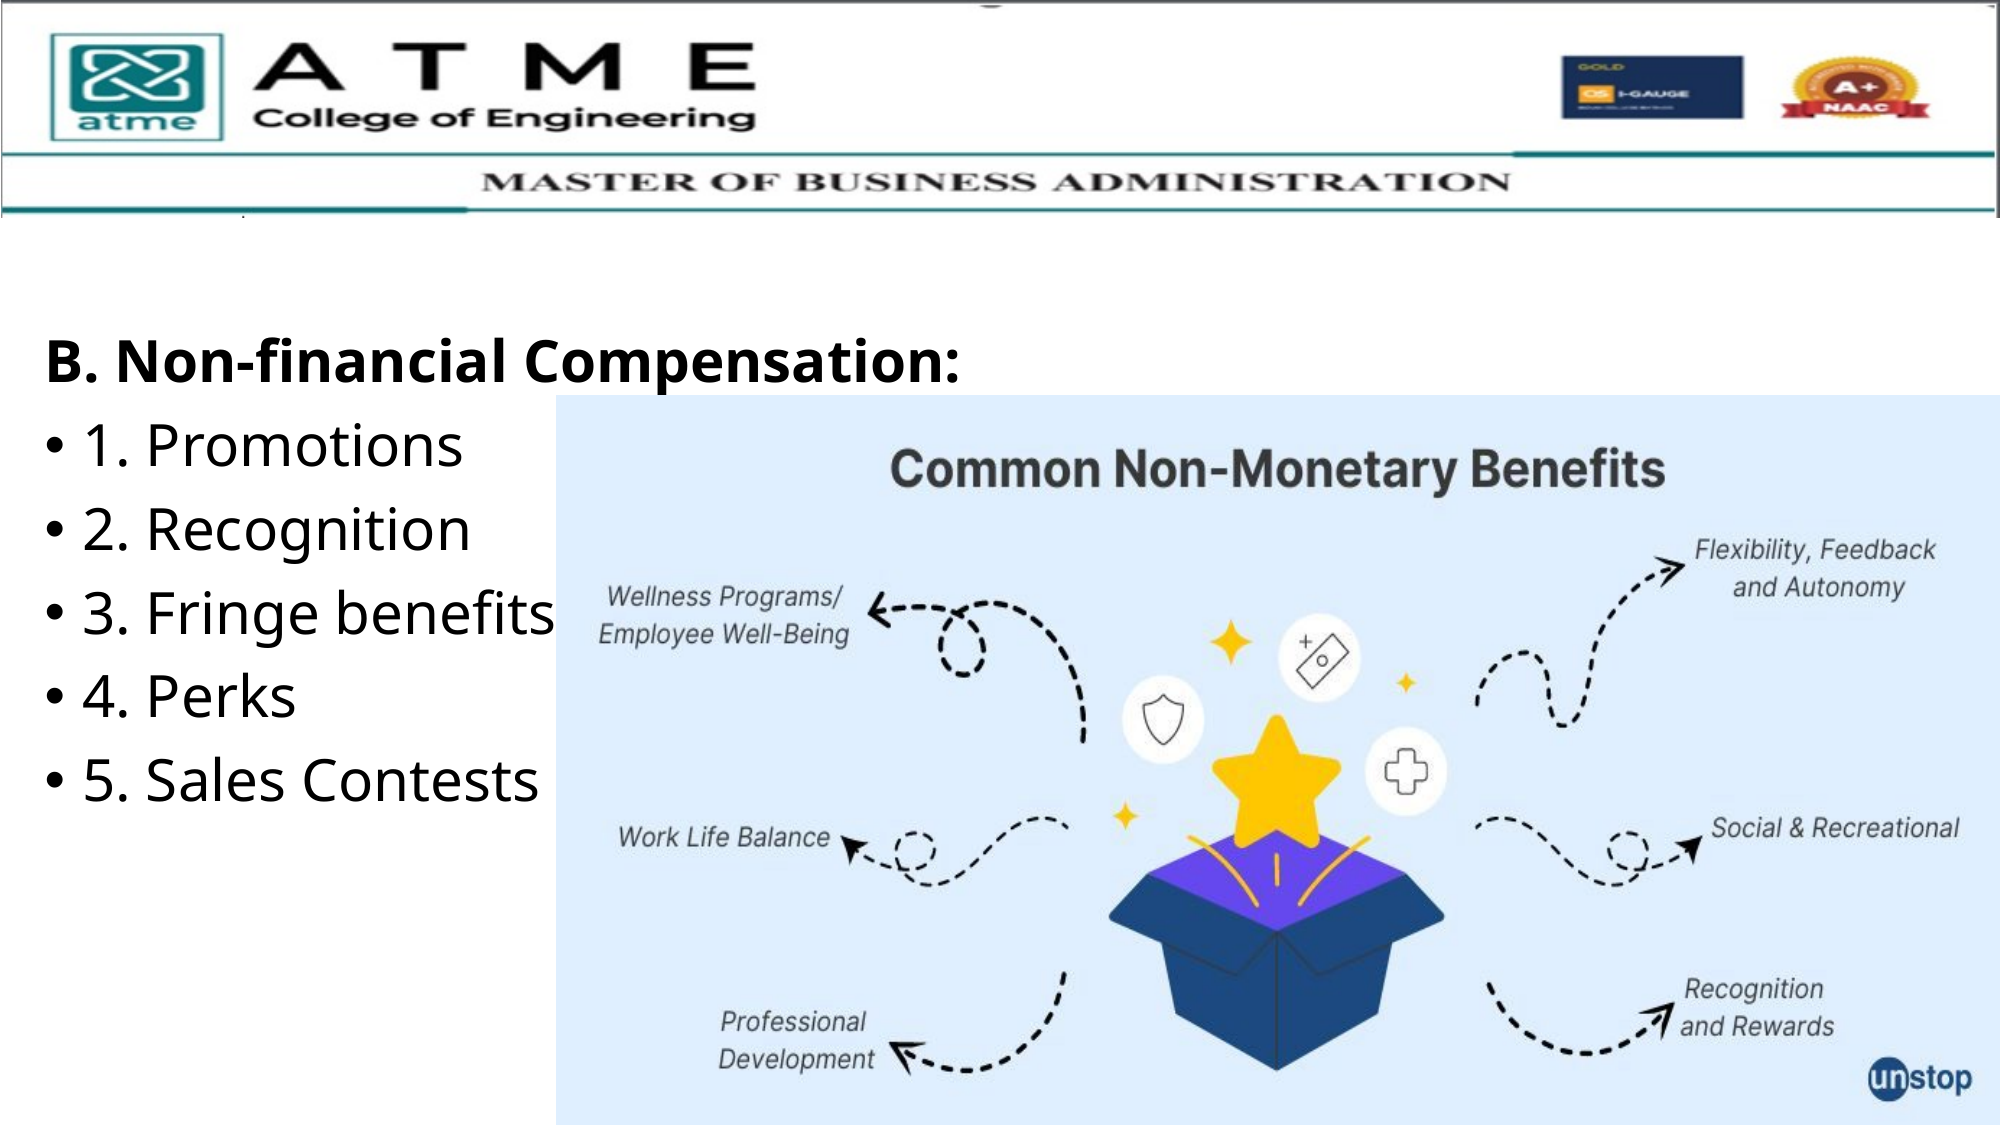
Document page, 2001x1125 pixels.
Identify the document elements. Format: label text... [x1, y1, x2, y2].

list B. Non-financial Compensation: 1. Promotions 2. Recognition 3. Fringe benefits 4. Perks 5. Sales Contests [29, 324, 1980, 1109]
picture [1, 0, 2000, 218]
picture [556, 394, 2000, 1125]
